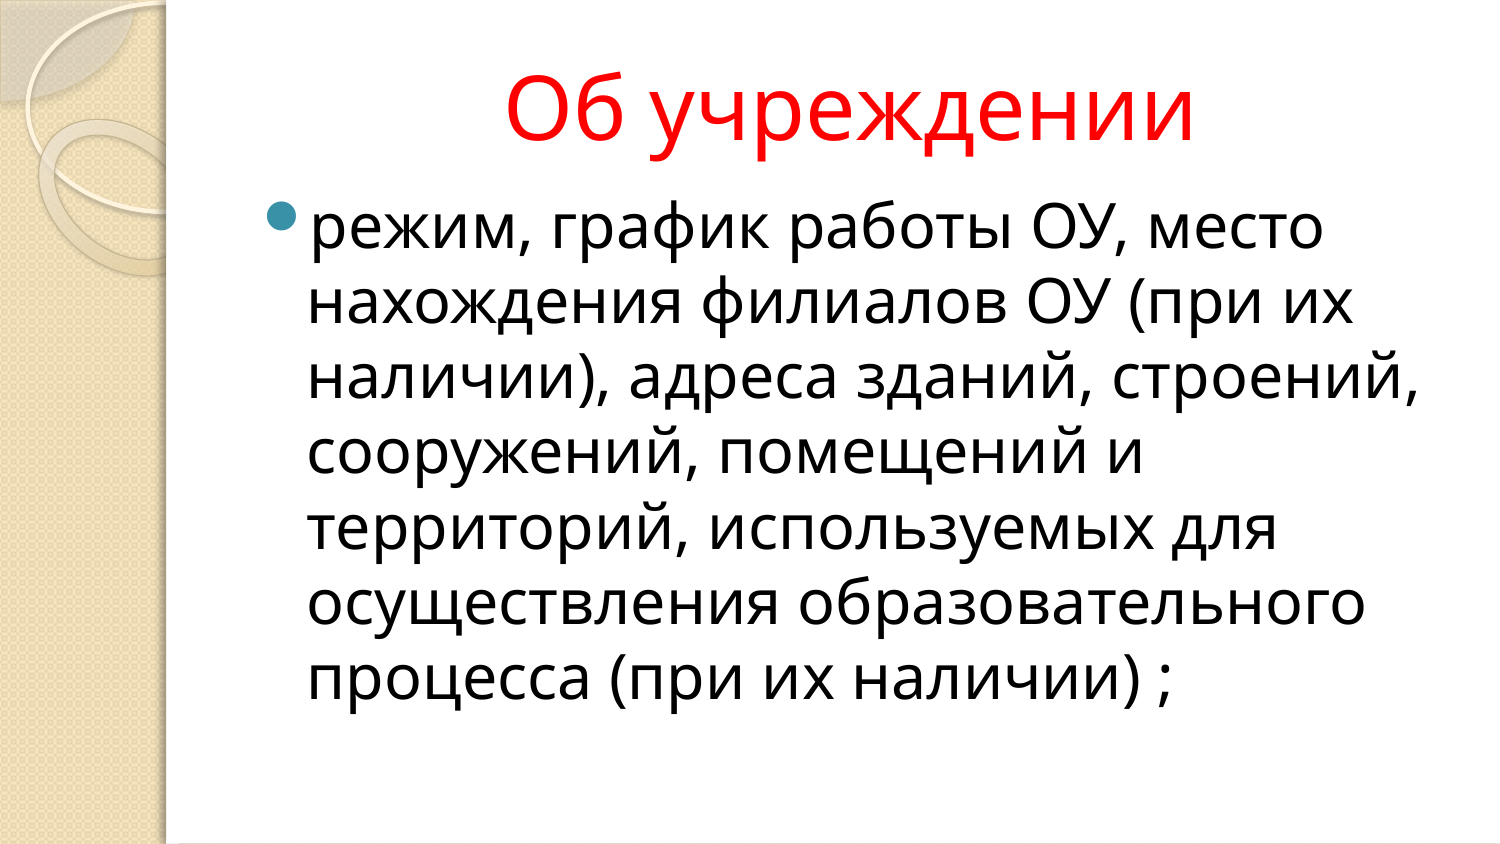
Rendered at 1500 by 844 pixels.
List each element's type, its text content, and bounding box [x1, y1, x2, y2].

list режим, график работы ОУ, место нахождения филиалов ОУ (при их наличии), адреса зданий, строений, сооружений, помещений и территорий, используемых для осуществления образовательного процесса (при их наличии) ; [235, 178, 1466, 769]
title Об учреждении [235, 33, 1466, 175]
